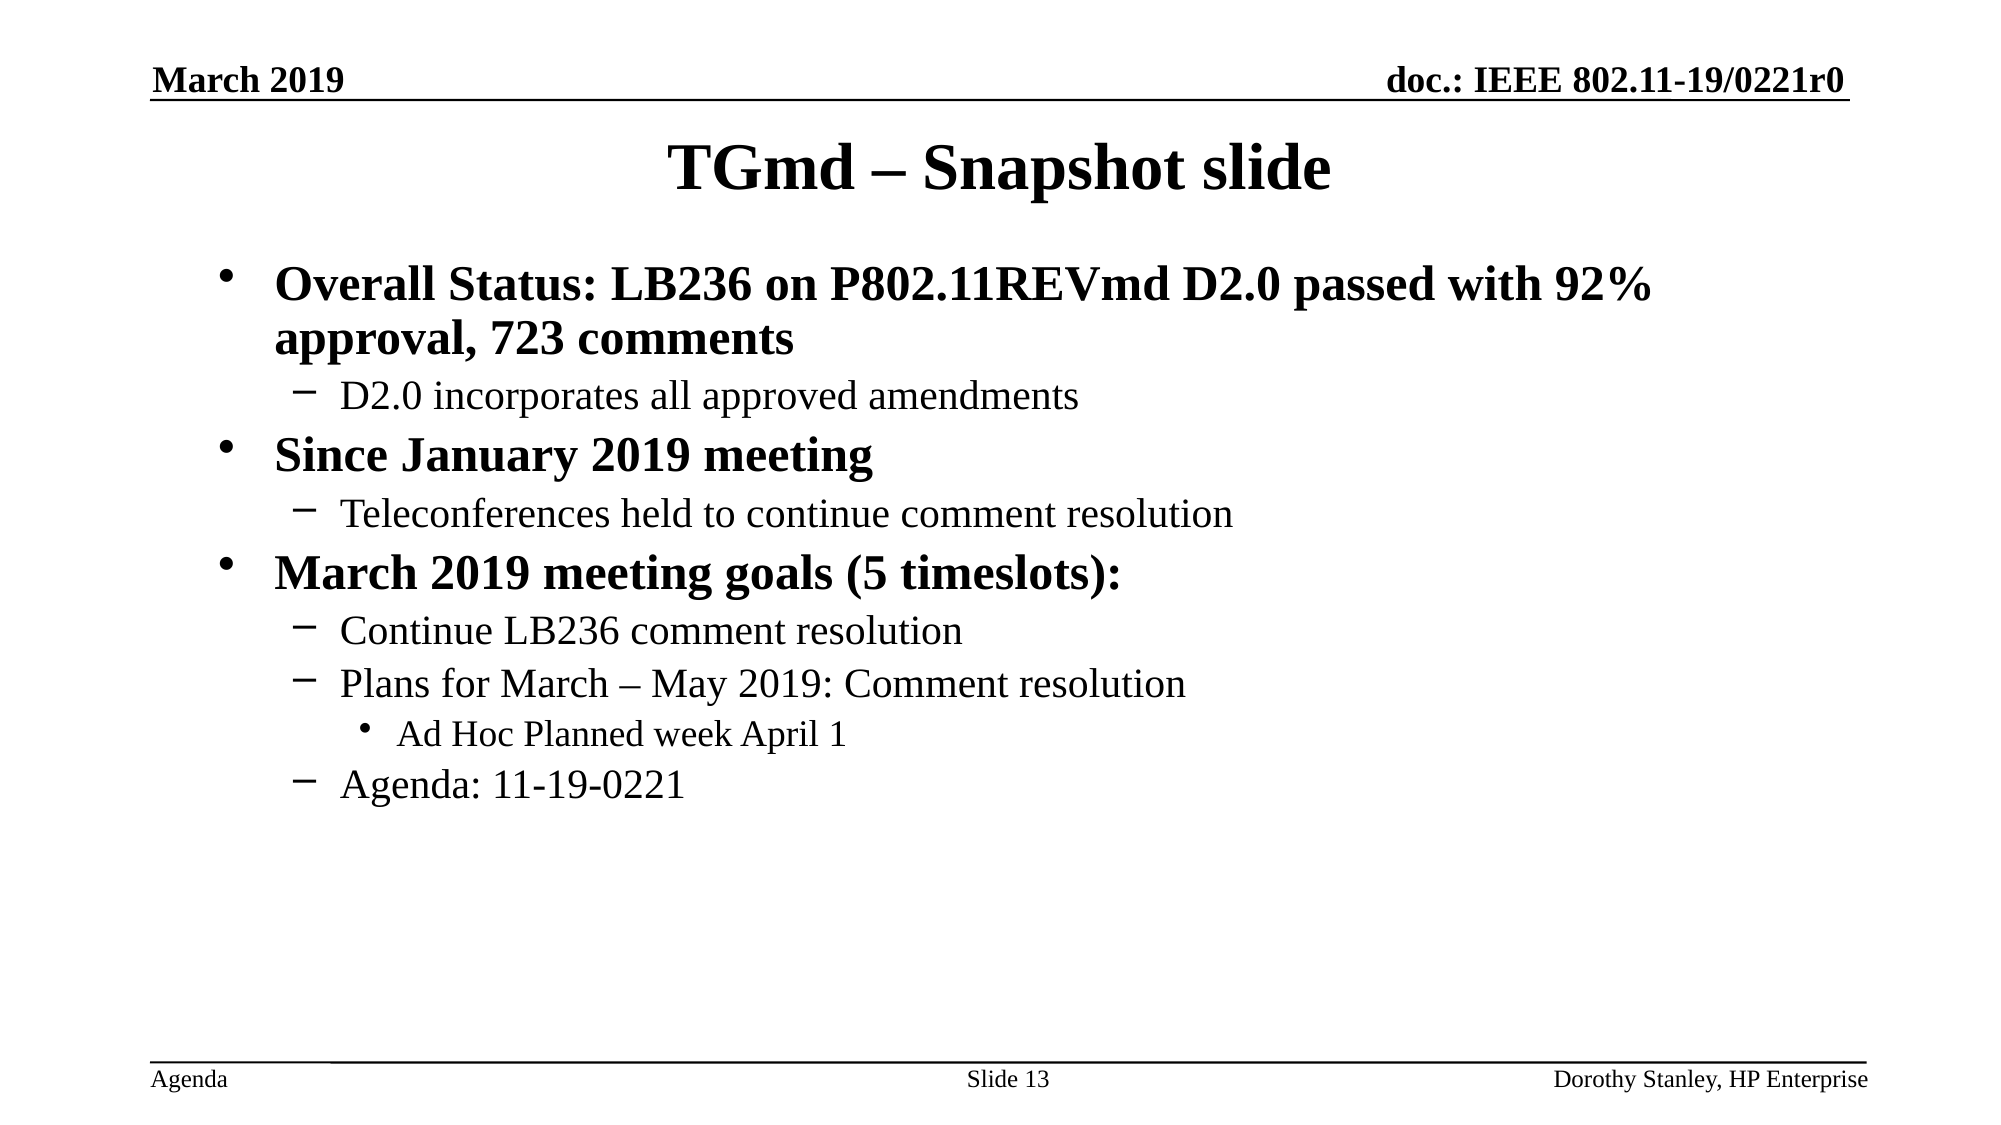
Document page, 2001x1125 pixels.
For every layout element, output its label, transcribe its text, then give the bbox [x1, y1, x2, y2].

footer Dorothy Stanley, HP Enterprise [1549, 1062, 1869, 1093]
slide_number Slide 13 [966, 1062, 1051, 1093]
title TGmd – Snapshot slide [362, 75, 1638, 249]
list Overall Status: LB236 on P802.11REVmd D2.0 passed with 92% approval, 723 comments D2.0 incorporates all approved amendments Since January 2019 meeting Teleconferences held to continue comment resolution March 2019 meeting goals (5 timeslots): Continue LB236 comment resolution Plans for March – May 2019: Comment resolution Ad Hoc Planned week April 1 Agenda: 11-19-0221 [203, 249, 1700, 1000]
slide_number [152, 54, 567, 100]
